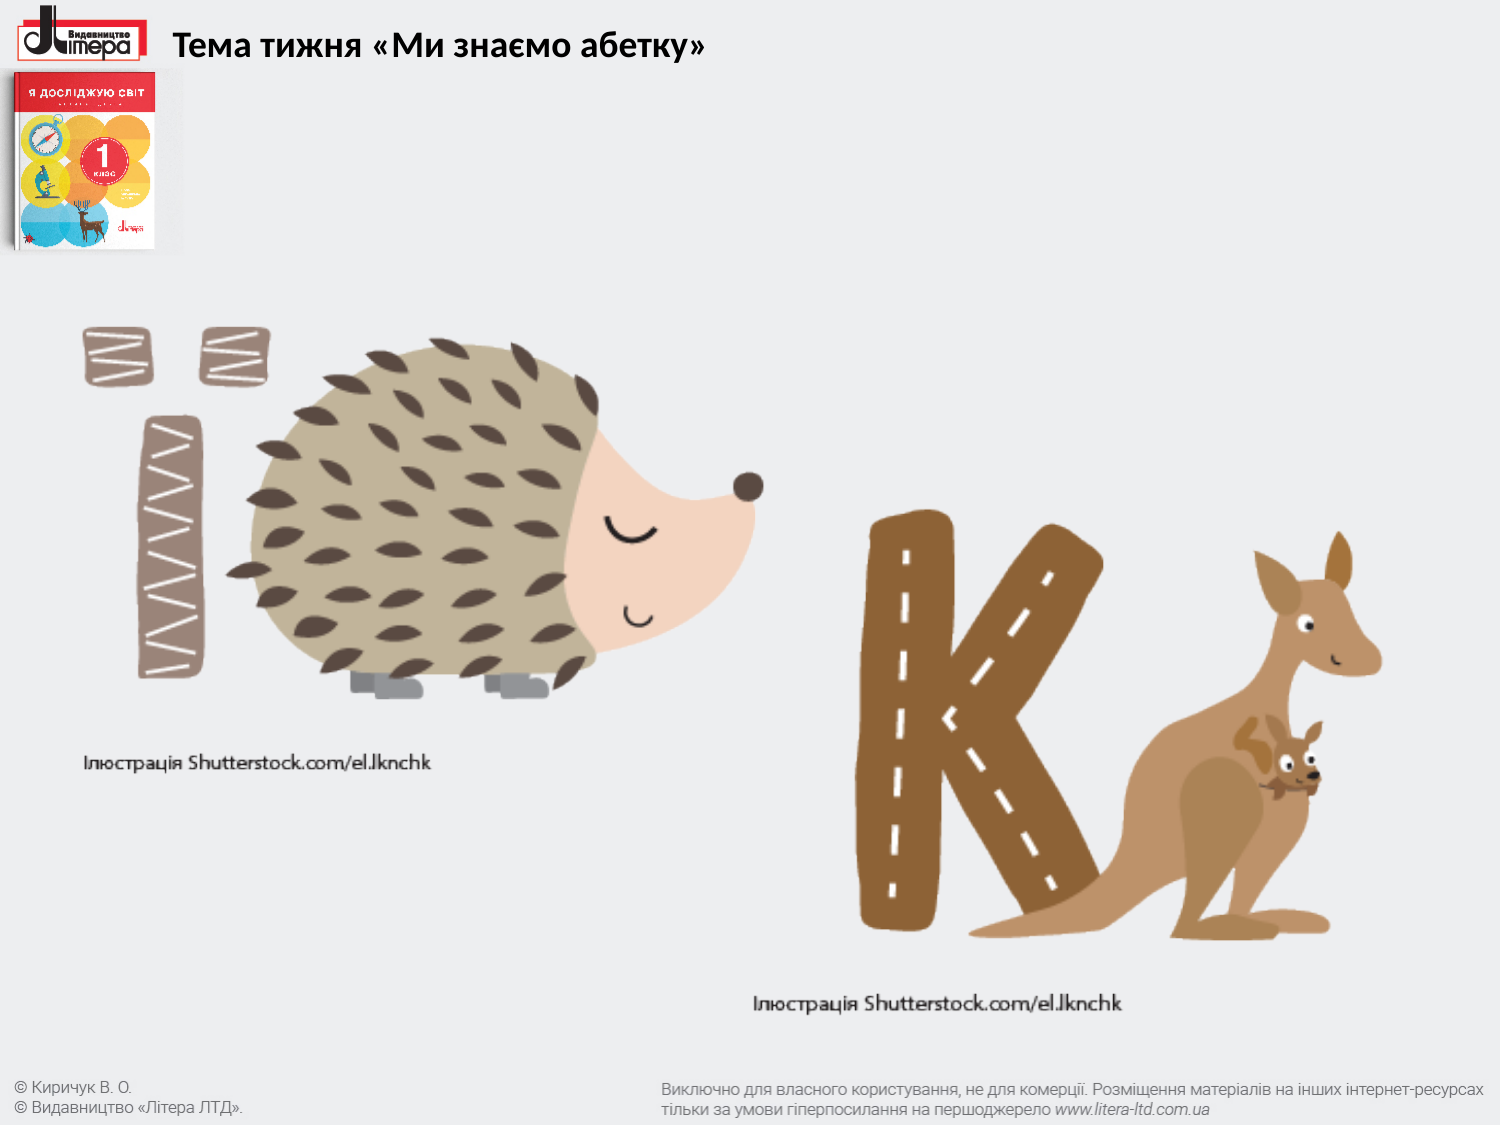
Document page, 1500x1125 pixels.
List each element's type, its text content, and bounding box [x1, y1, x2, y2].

text_box Тема тижня «Ми знаємо абетку» [158, 12, 916, 73]
picture [0, 0, 1500, 1125]
